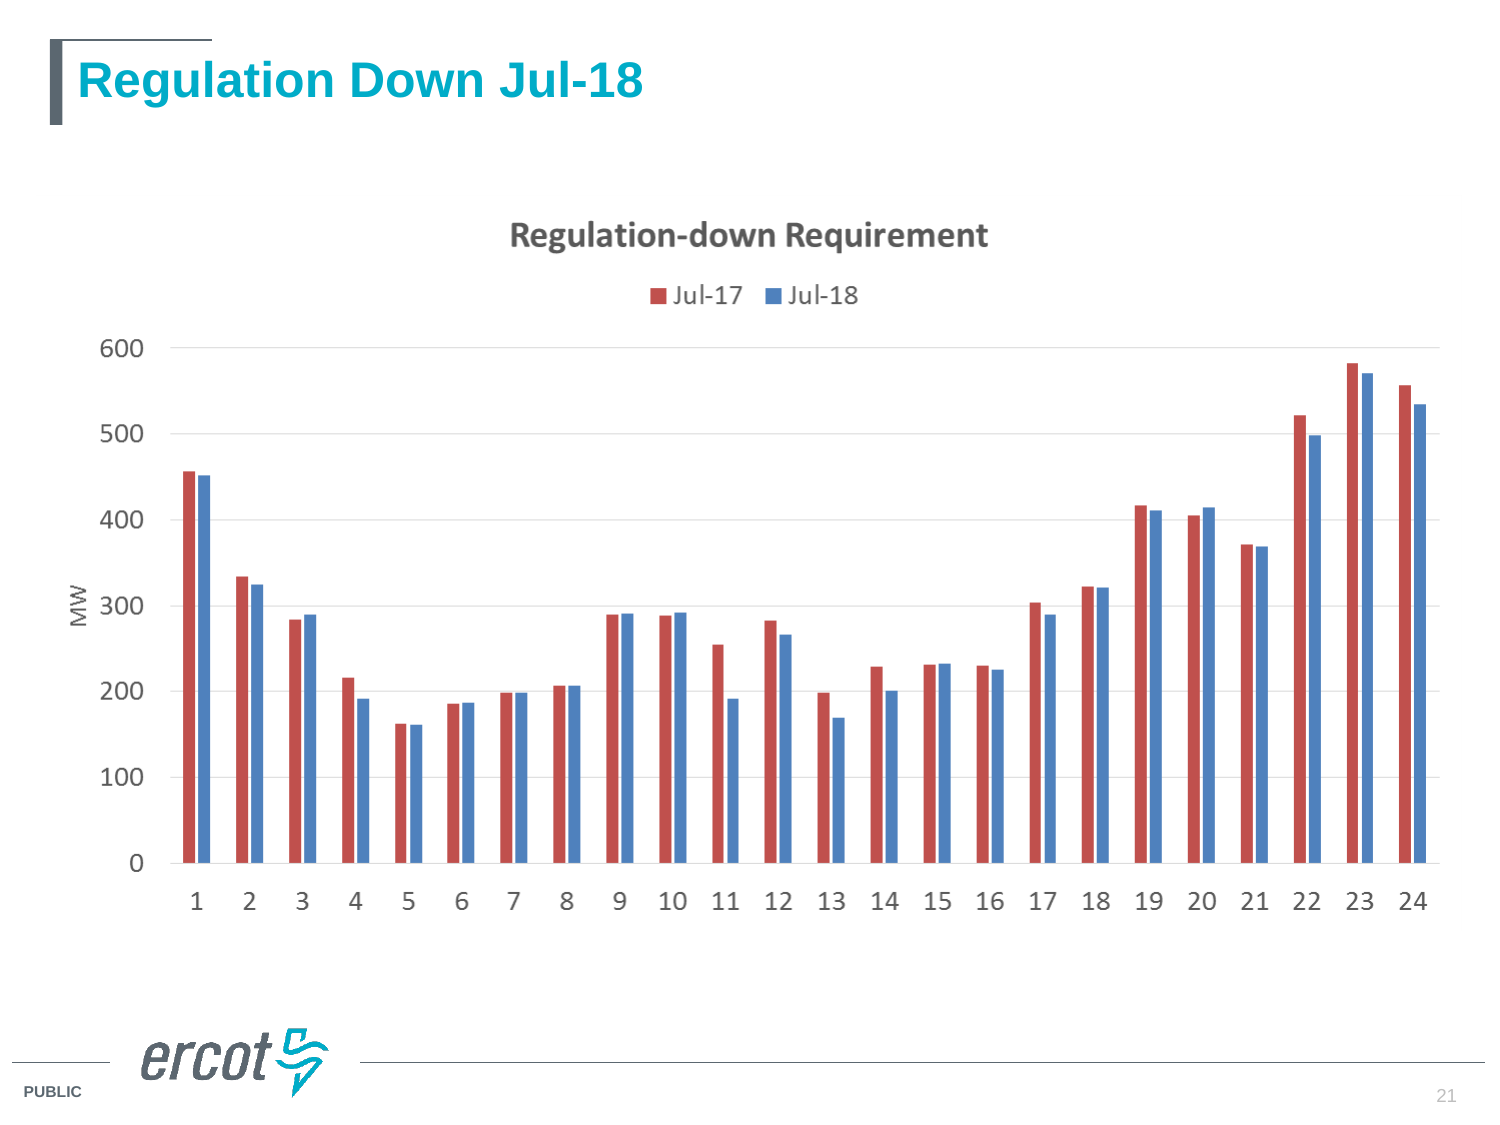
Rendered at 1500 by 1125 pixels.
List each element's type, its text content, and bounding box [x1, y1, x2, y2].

picture [36, 194, 1464, 931]
picture [137, 1024, 332, 1100]
title Regulation Down Jul-18 [62, 39, 1450, 125]
